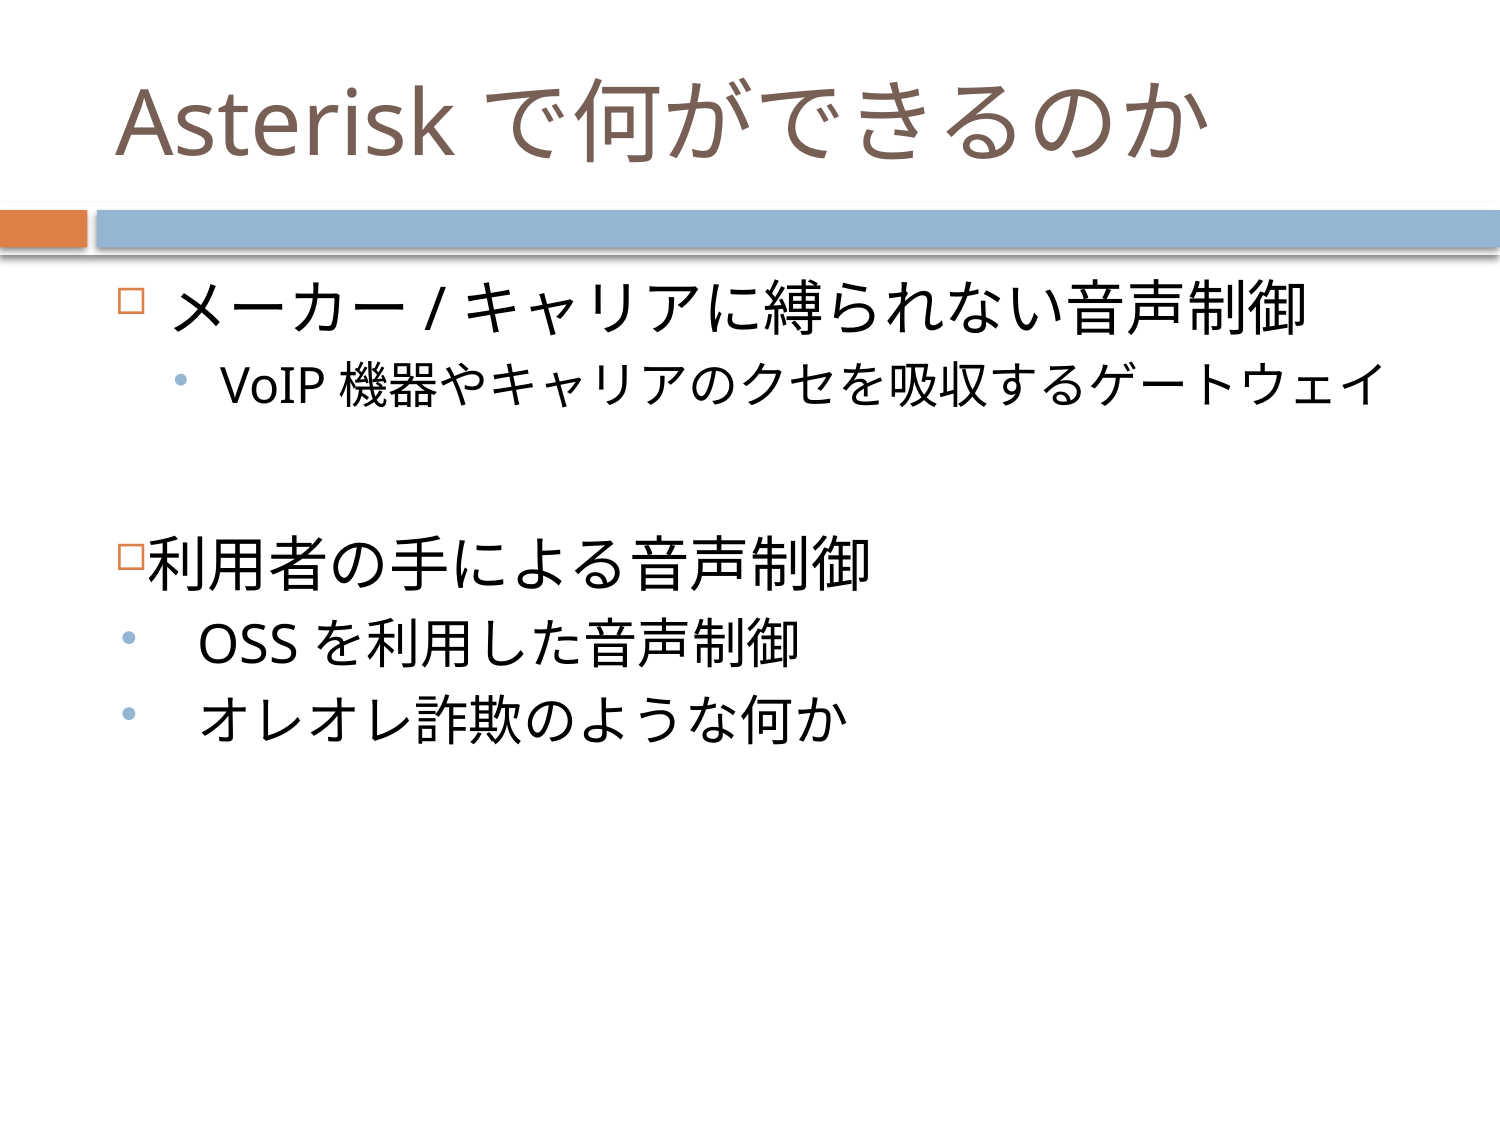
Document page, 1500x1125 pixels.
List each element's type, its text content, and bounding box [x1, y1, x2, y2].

title Asteriskで何ができるのか [100, 37, 1438, 200]
list メーカー/キャリアに縛られない音声制御 VoIP機器やキャリアのクセを吸収するゲートウェイ 利用者の手による音声制御 OSSを利用した音声制御 オレオレ詐欺のような何か [100, 262, 1483, 965]
